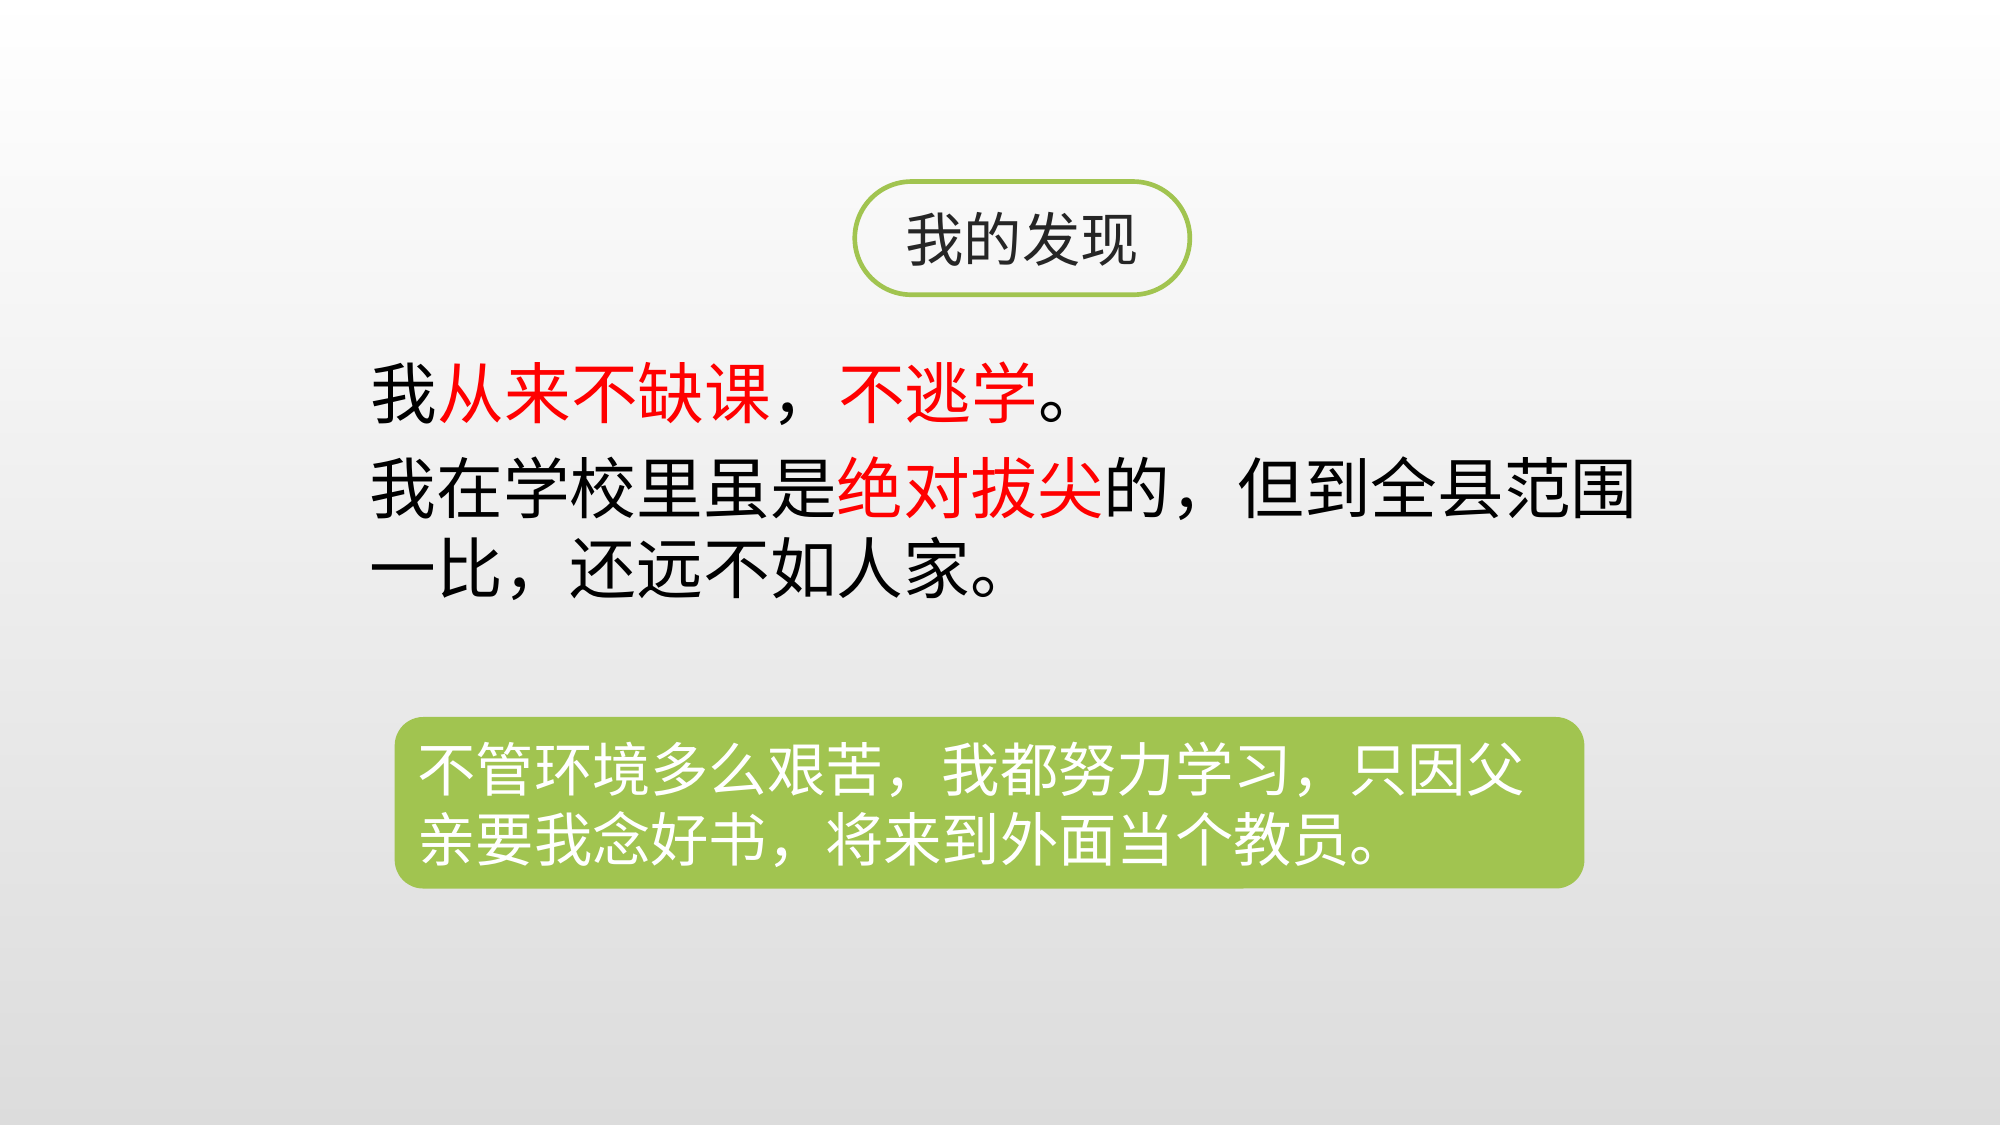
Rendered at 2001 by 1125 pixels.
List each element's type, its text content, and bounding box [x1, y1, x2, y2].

text_box 不管环境多么艰苦，我都努力学习，只因父亲要我念好书，将来到外面当个教员。 [394, 716, 1585, 889]
text_box 我从来不缺课，不逃学。 [359, 305, 1527, 439]
text_box 我在学校里虽是绝对拔尖的，但到全县范围一比，还远不如人家。 [354, 439, 1662, 615]
text_box 我的发现 [853, 180, 1191, 296]
